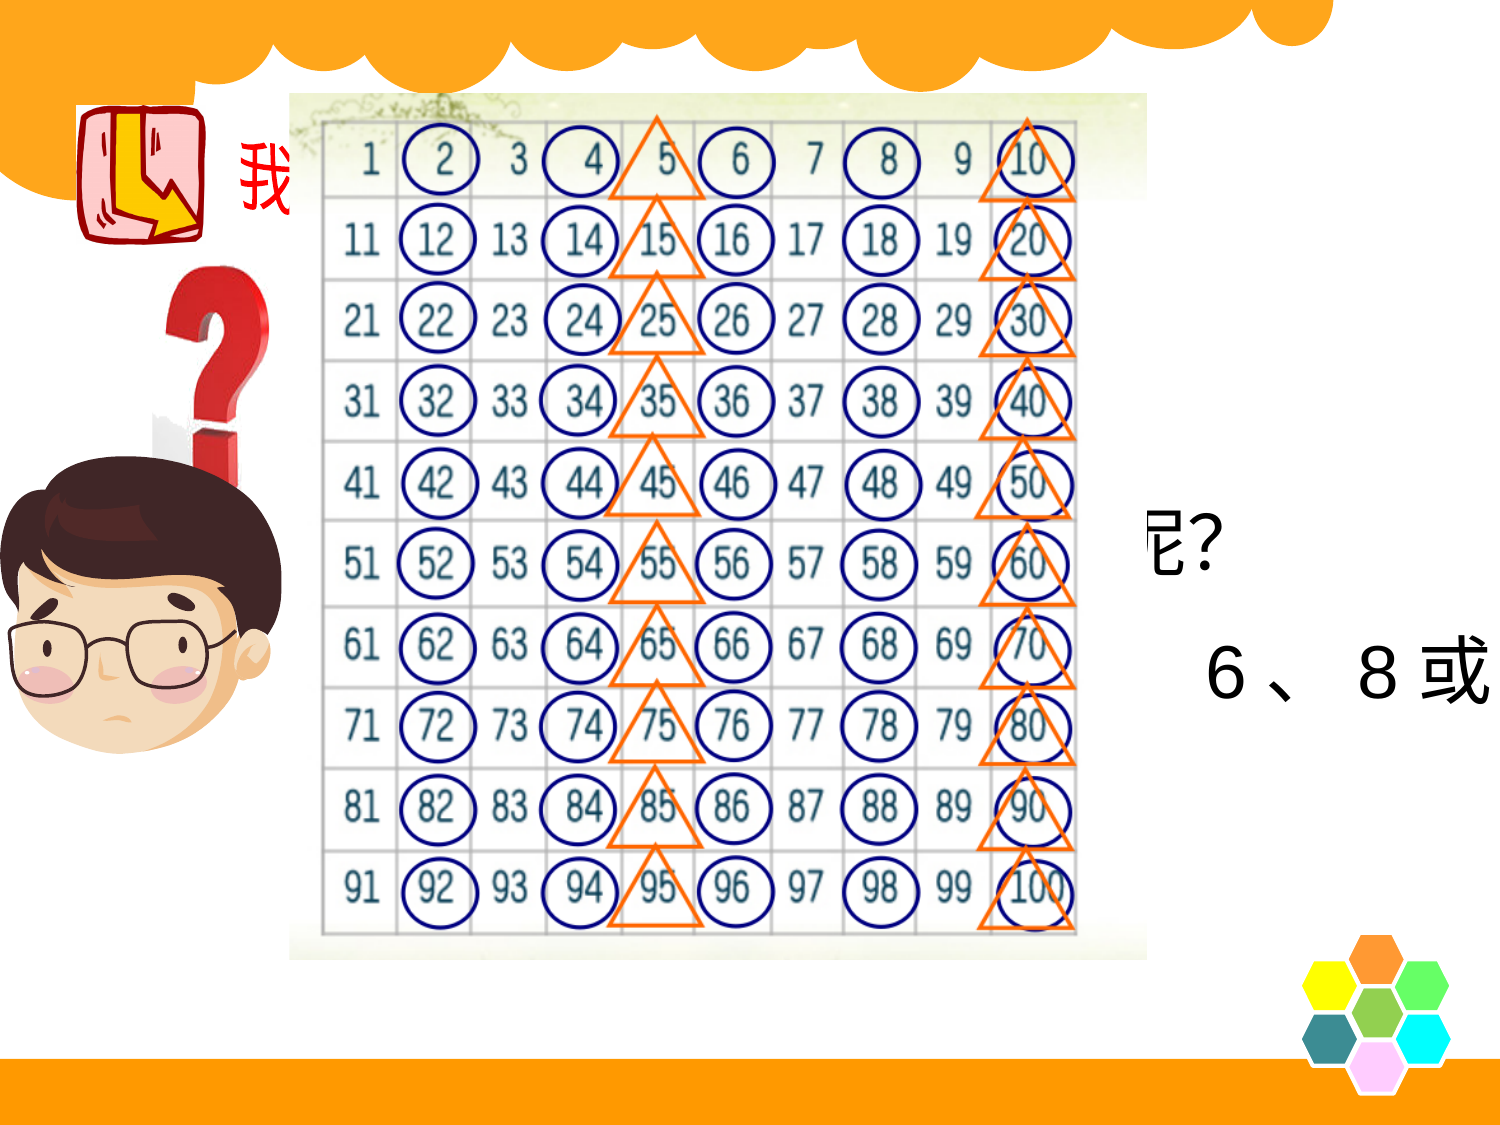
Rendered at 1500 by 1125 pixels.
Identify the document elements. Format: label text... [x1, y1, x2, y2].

picture [289, 93, 1148, 960]
picture [0, 248, 283, 755]
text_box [1299, 932, 1454, 1094]
text_box 在所有的自然数中， 5的倍数个位都是5或0呢？ 2的倍数个位都是2、4、6、8或0呢？ [1151, 360, 1500, 811]
picture [76, 105, 206, 245]
